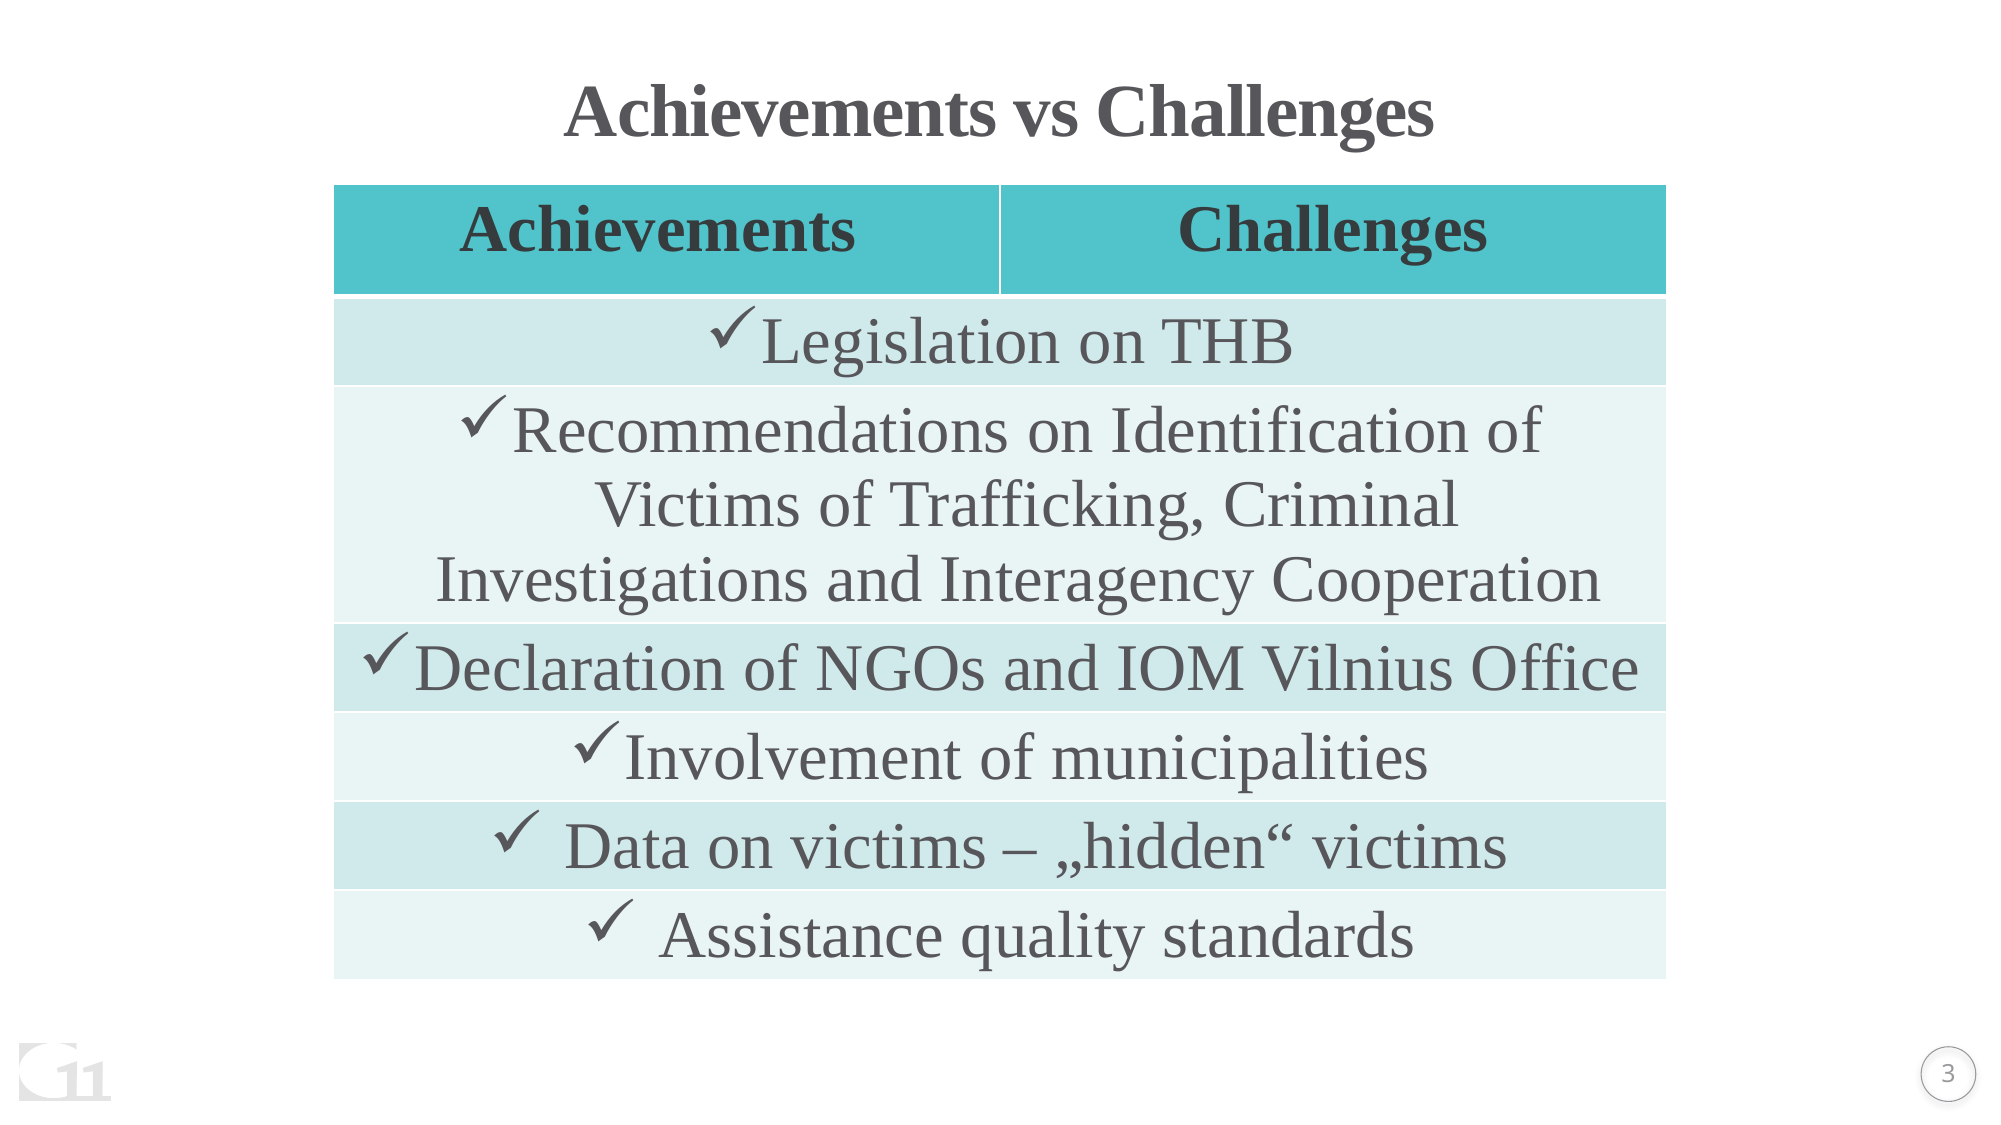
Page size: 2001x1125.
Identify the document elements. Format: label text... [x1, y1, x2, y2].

table_cell Involvement of municipalities [334, 713, 1666, 800]
table_cell Data on victims – „hidden“ victims [334, 802, 1666, 889]
picture [149, 278, 1851, 630]
table_header Achievements [334, 185, 999, 278]
table_cell Assistance quality standards [334, 891, 1666, 979]
table_cell Declaration of NGOs and IOM Vilnius Office [334, 641, 1666, 711]
table_header Challenges [1001, 185, 1666, 278]
title Achievements vs Challenges [150, 45, 1850, 180]
